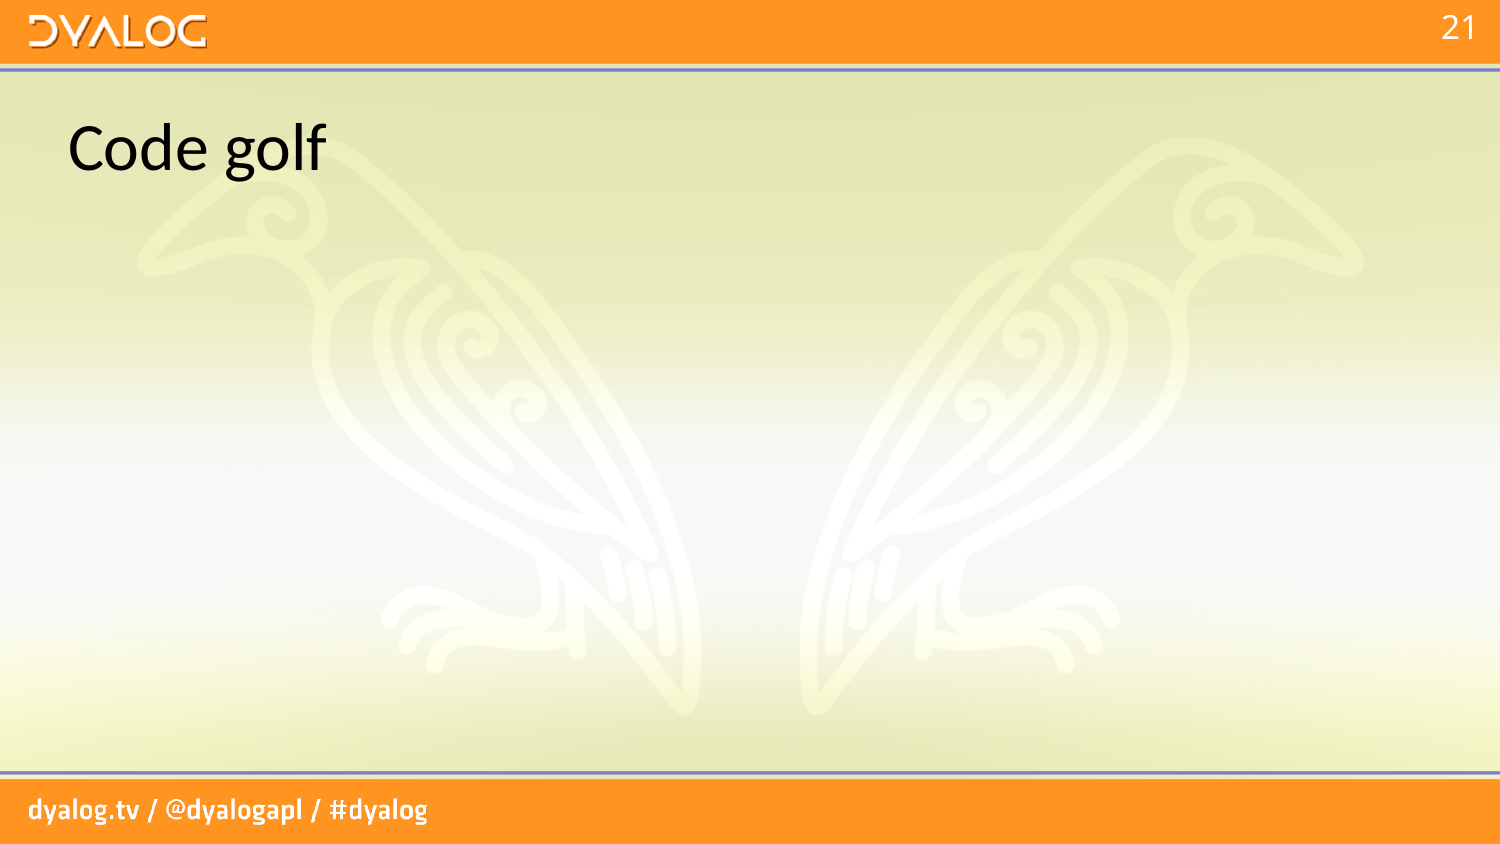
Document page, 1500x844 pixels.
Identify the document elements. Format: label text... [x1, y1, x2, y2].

title Code golf [53, 94, 1425, 192]
picture [0, 0, 1500, 844]
